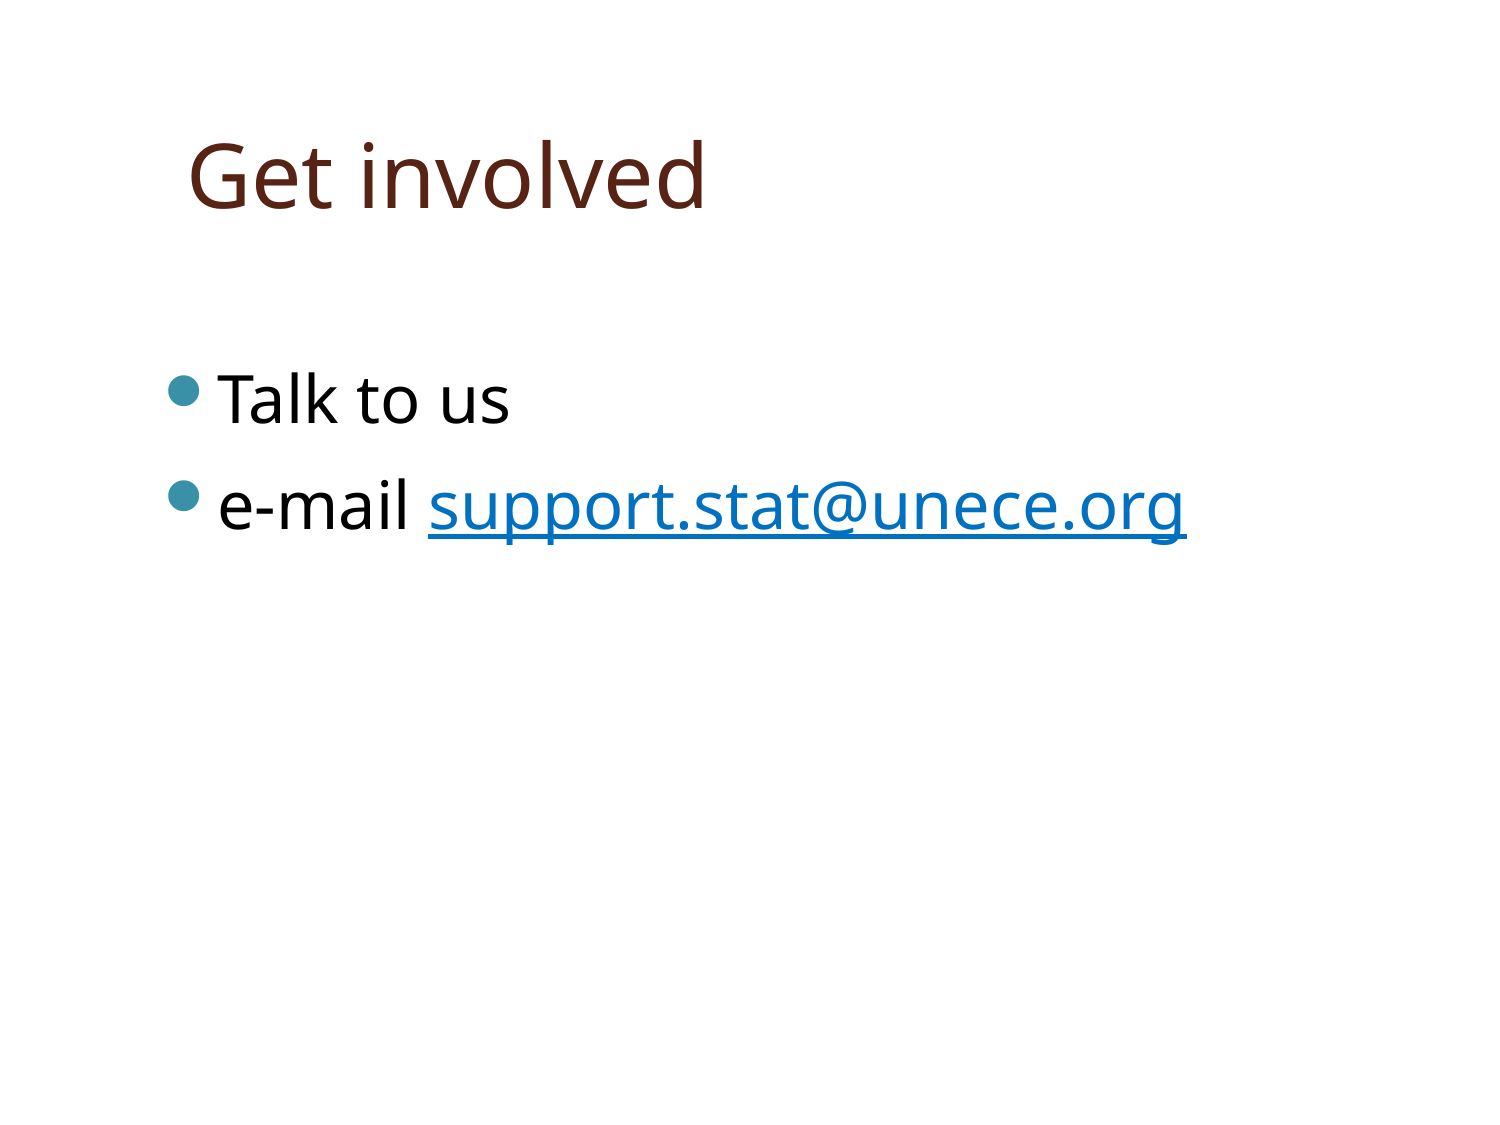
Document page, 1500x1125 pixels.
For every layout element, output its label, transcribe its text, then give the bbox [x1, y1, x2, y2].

list Talk to us e-mail support.stat@unece.org [135, 349, 1471, 1094]
title Get involved [171, 90, 1425, 256]
